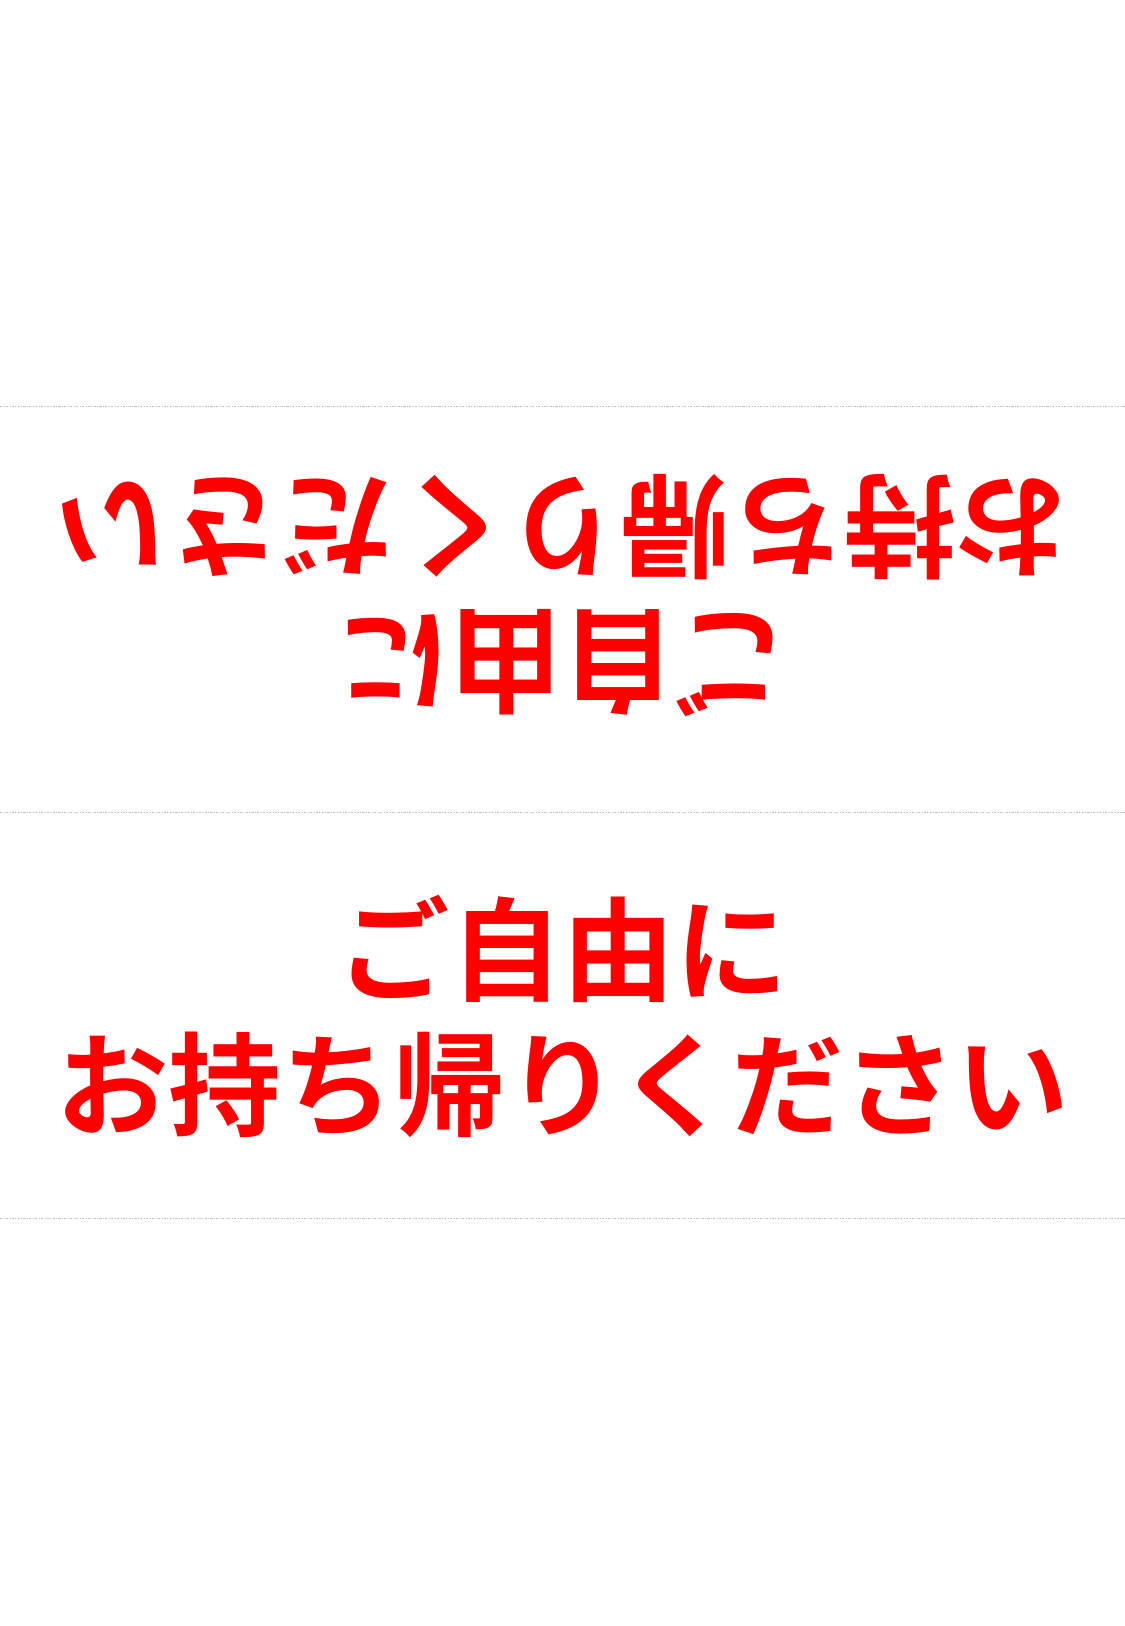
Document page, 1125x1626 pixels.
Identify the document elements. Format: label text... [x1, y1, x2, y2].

text_box ご自由に お持ち帰りください [41, 454, 1084, 740]
text_box ご自由に お持ち帰りください [41, 872, 1084, 1158]
